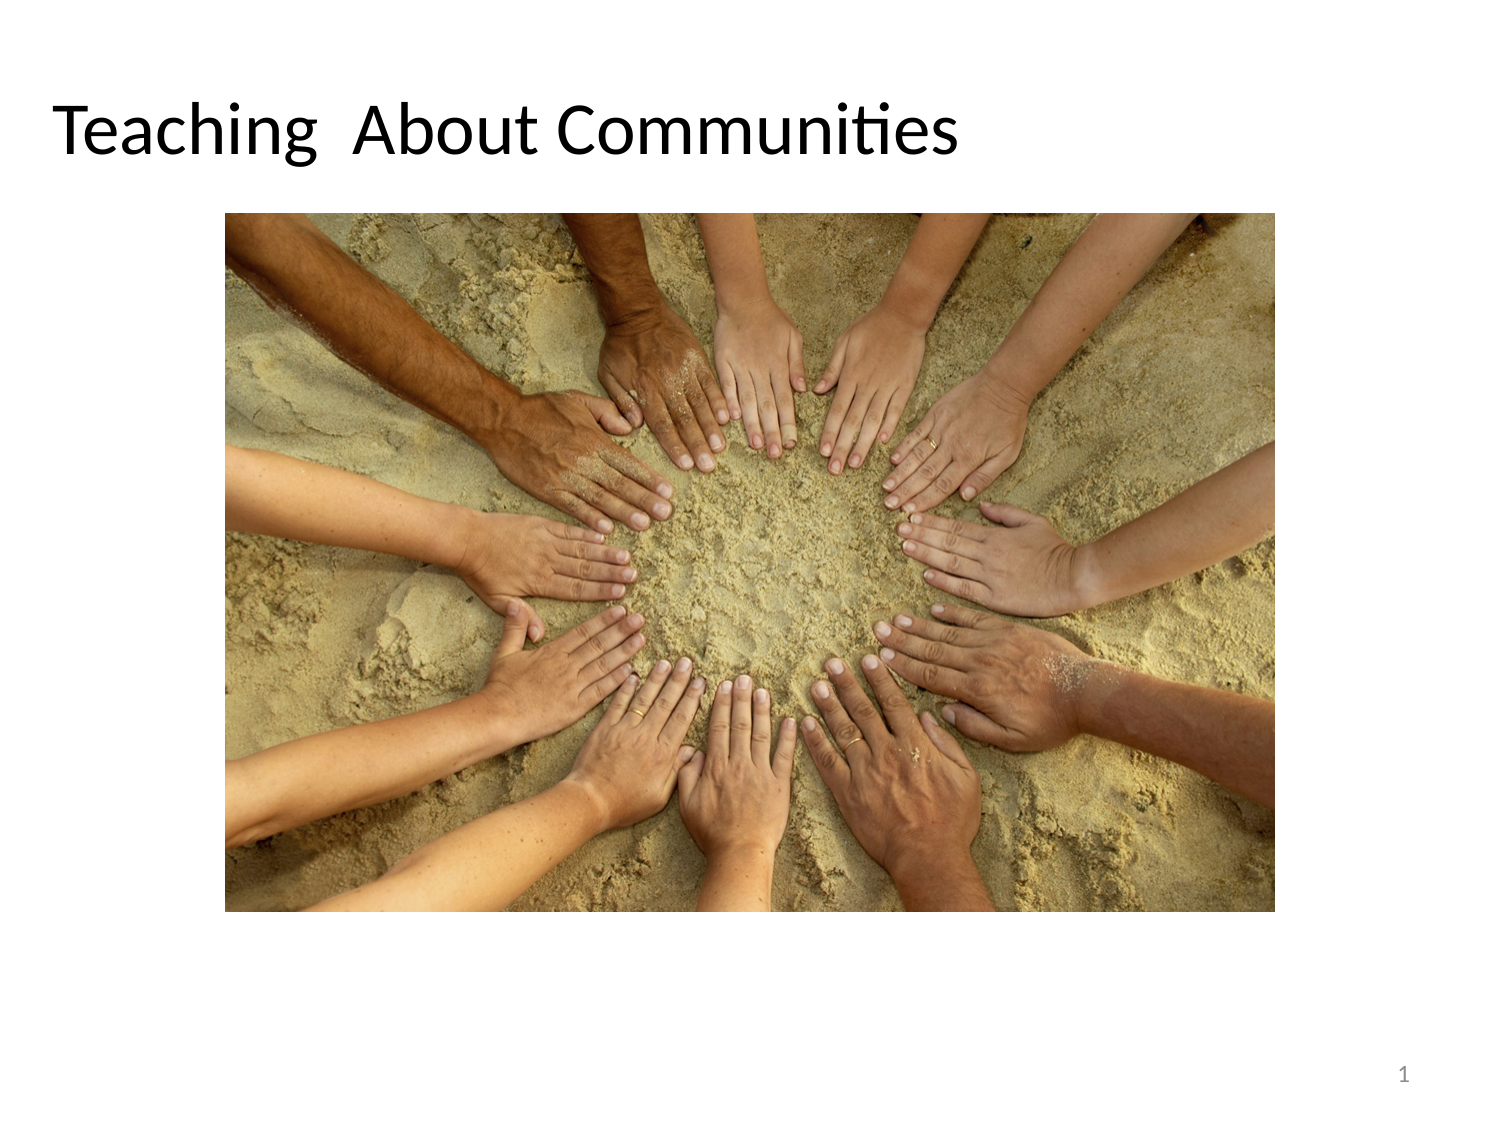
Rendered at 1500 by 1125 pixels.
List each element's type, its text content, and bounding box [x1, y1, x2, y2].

title Teaching About Communities [37, 62, 1275, 188]
picture [225, 213, 1275, 912]
slide_number 1 [1074, 1042, 1425, 1103]
